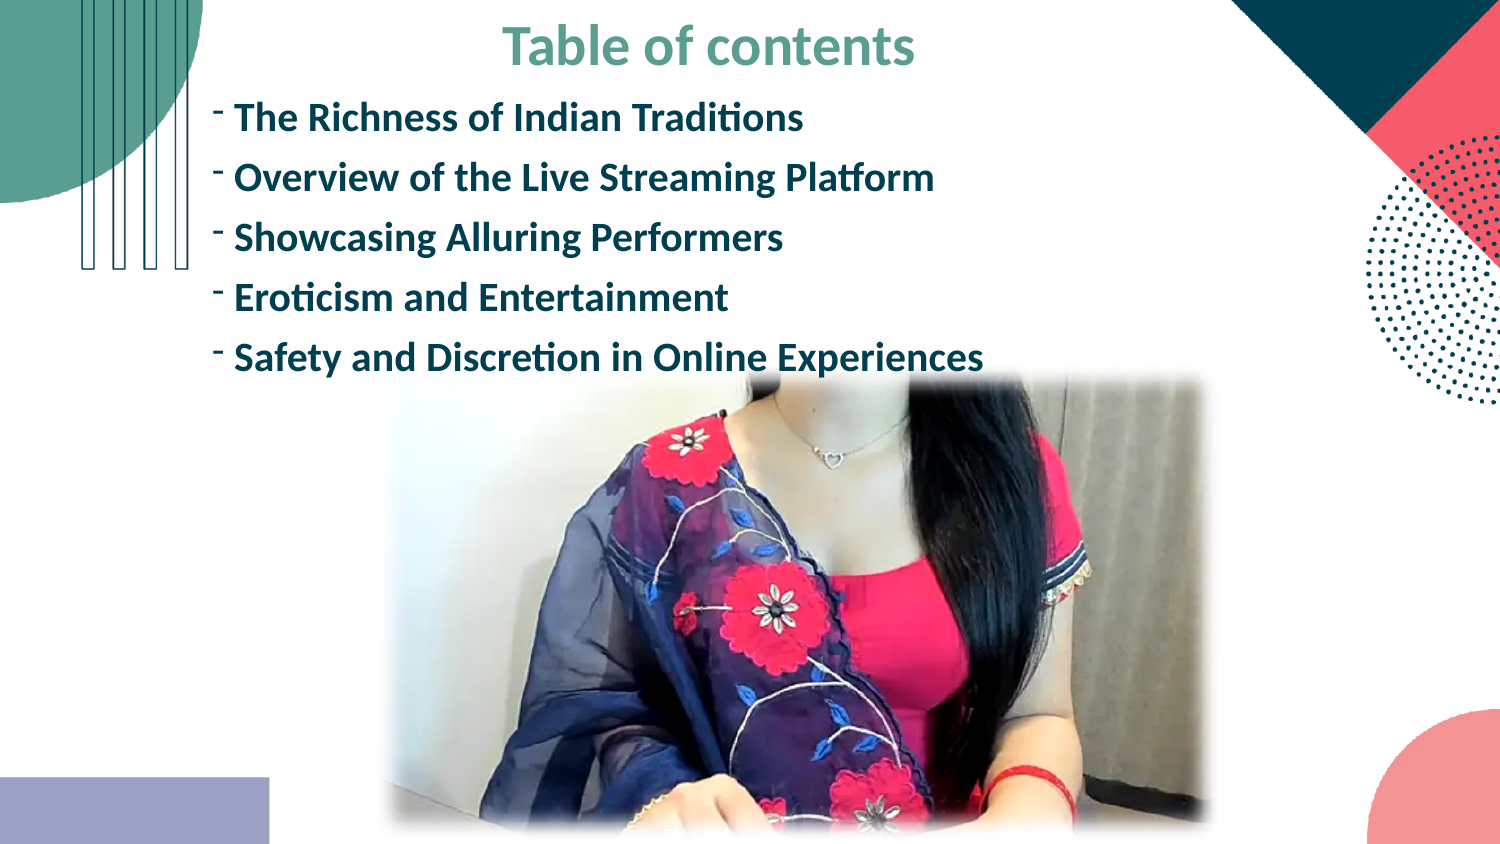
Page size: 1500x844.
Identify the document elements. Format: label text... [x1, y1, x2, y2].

picture [0, 0, 1500, 844]
text_box The Richness of Indian Traditions Overview of the Live Streaming Platform Showcasing Alluring Performers Eroticism and Entertainment Safety and Discretion in Online Experiences [196, 71, 1397, 387]
text_box Table of contents [487, 0, 1500, 85]
